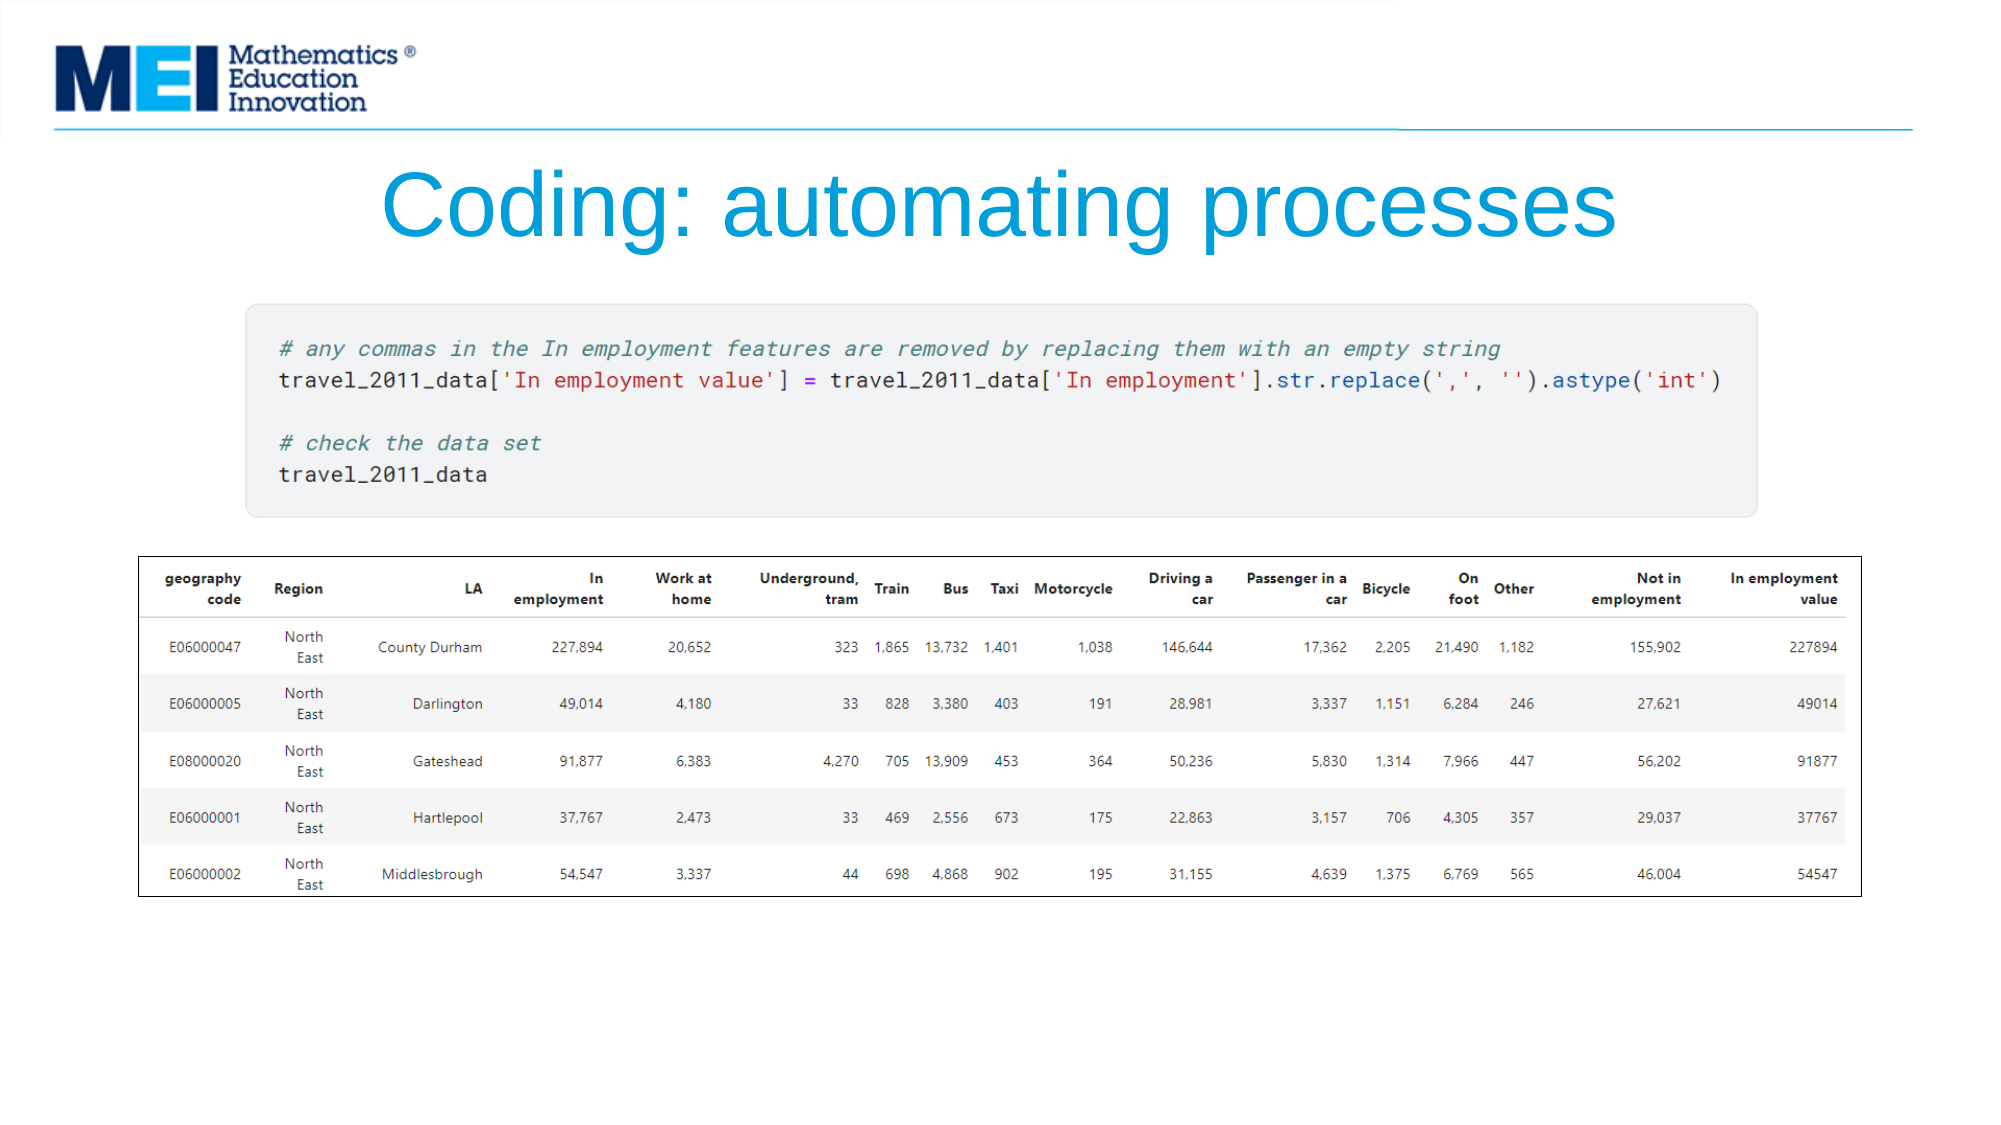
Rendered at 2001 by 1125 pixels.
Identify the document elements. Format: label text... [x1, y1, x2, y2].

title Coding: automating processes [99, 137, 1900, 233]
picture [138, 556, 1862, 897]
picture [0, 0, 2000, 140]
picture [234, 290, 1766, 528]
